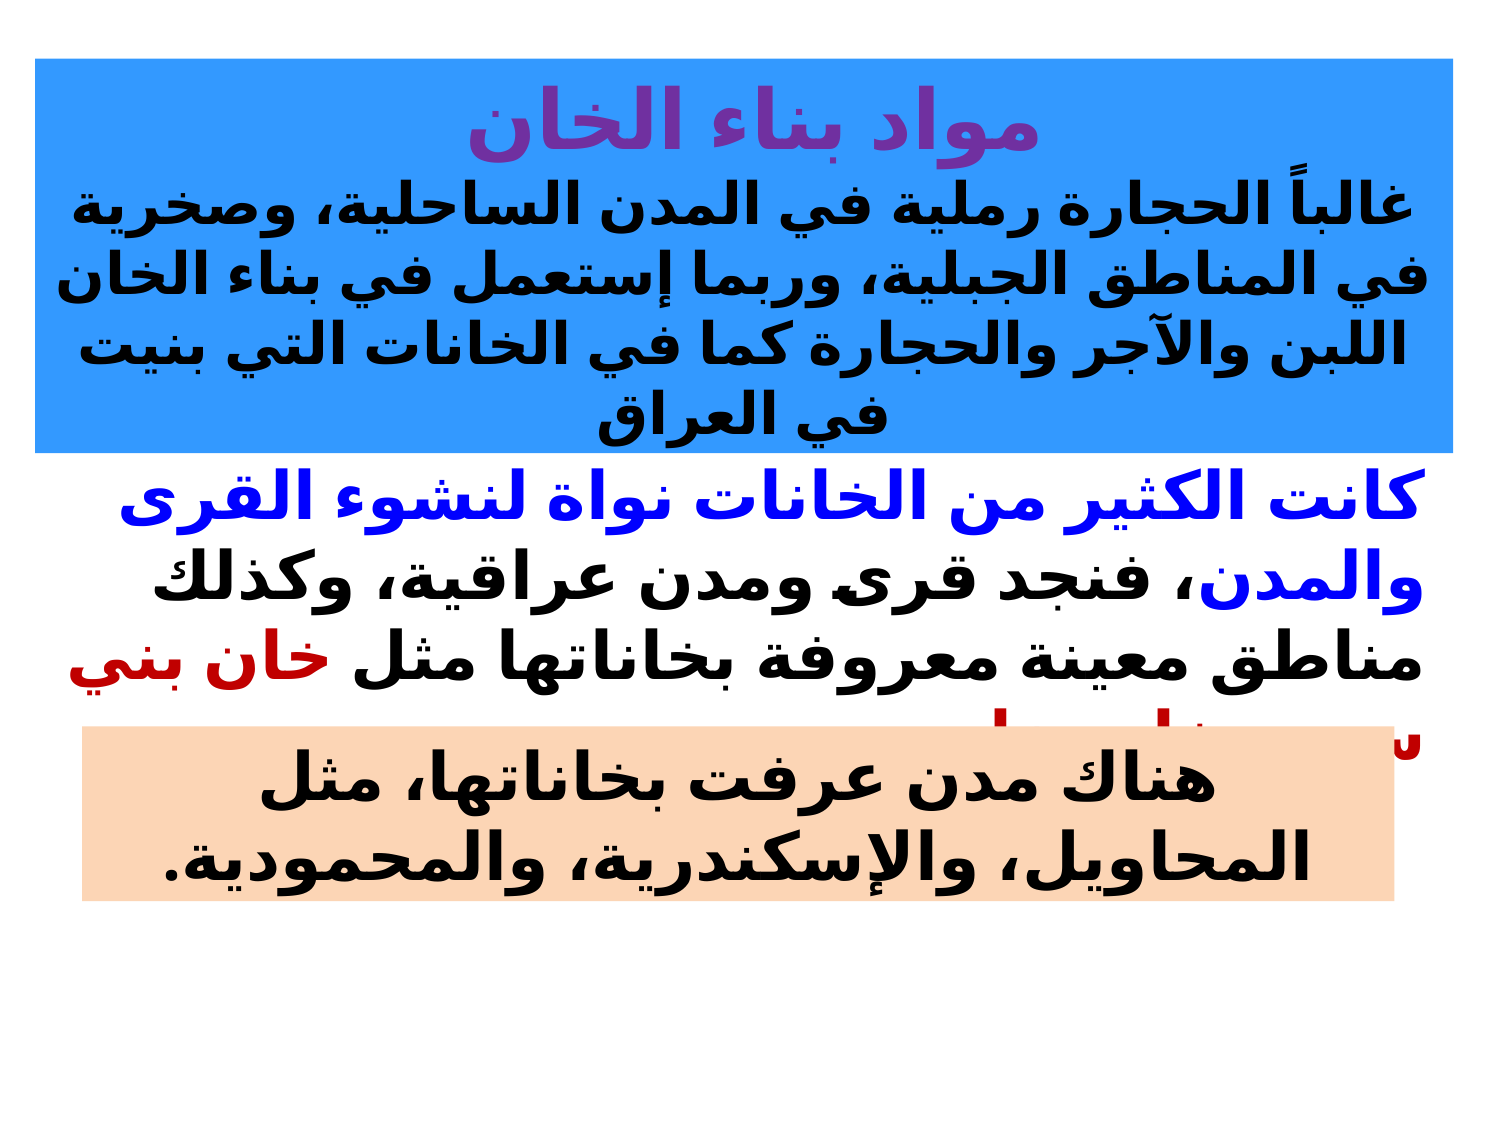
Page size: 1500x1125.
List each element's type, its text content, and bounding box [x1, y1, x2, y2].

text_box هناك مدن عرفت بخاناتها، مثل المحاويل، والإسكندرية، والمحمودية. [82, 726, 1395, 902]
text_box مواد بناء الخان غالباً الحجارة رملية في المدن الساحلية، وصخرية في المناطق الجبلية، وربما إستعمل في بناء الخان اللبن والآجر والحجارة كما في الخانات التي بنيت في العراق [35, 58, 1454, 454]
text_box كانت الكثير من الخانات نواة لنشوء القرى والمدن، فنجد قرى ومدن عراقية، وكذلك مناطق معينة معروفة بخاناتها مثل خان بني سعد وخان ضاري [35, 445, 1442, 780]
